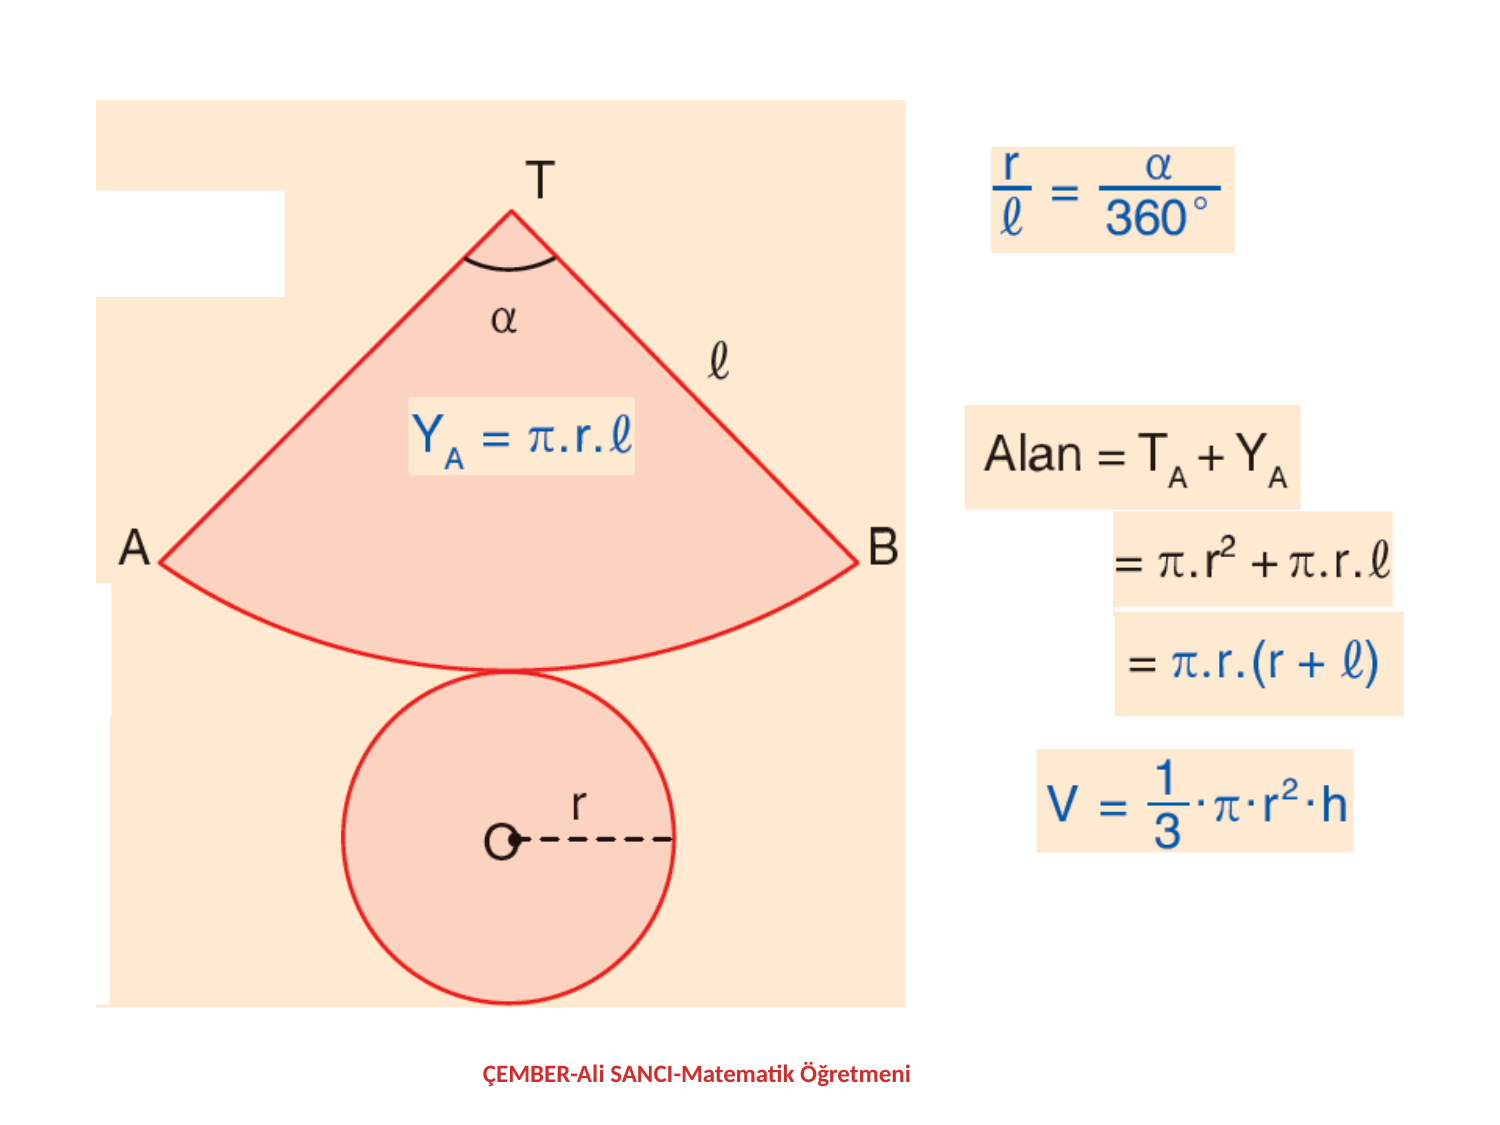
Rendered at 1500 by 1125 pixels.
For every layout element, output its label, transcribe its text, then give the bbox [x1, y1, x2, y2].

picture [95, 100, 1404, 1025]
footer ÇEMBER-Ali SANCI-Matematik Öğretmeni [407, 1042, 988, 1103]
